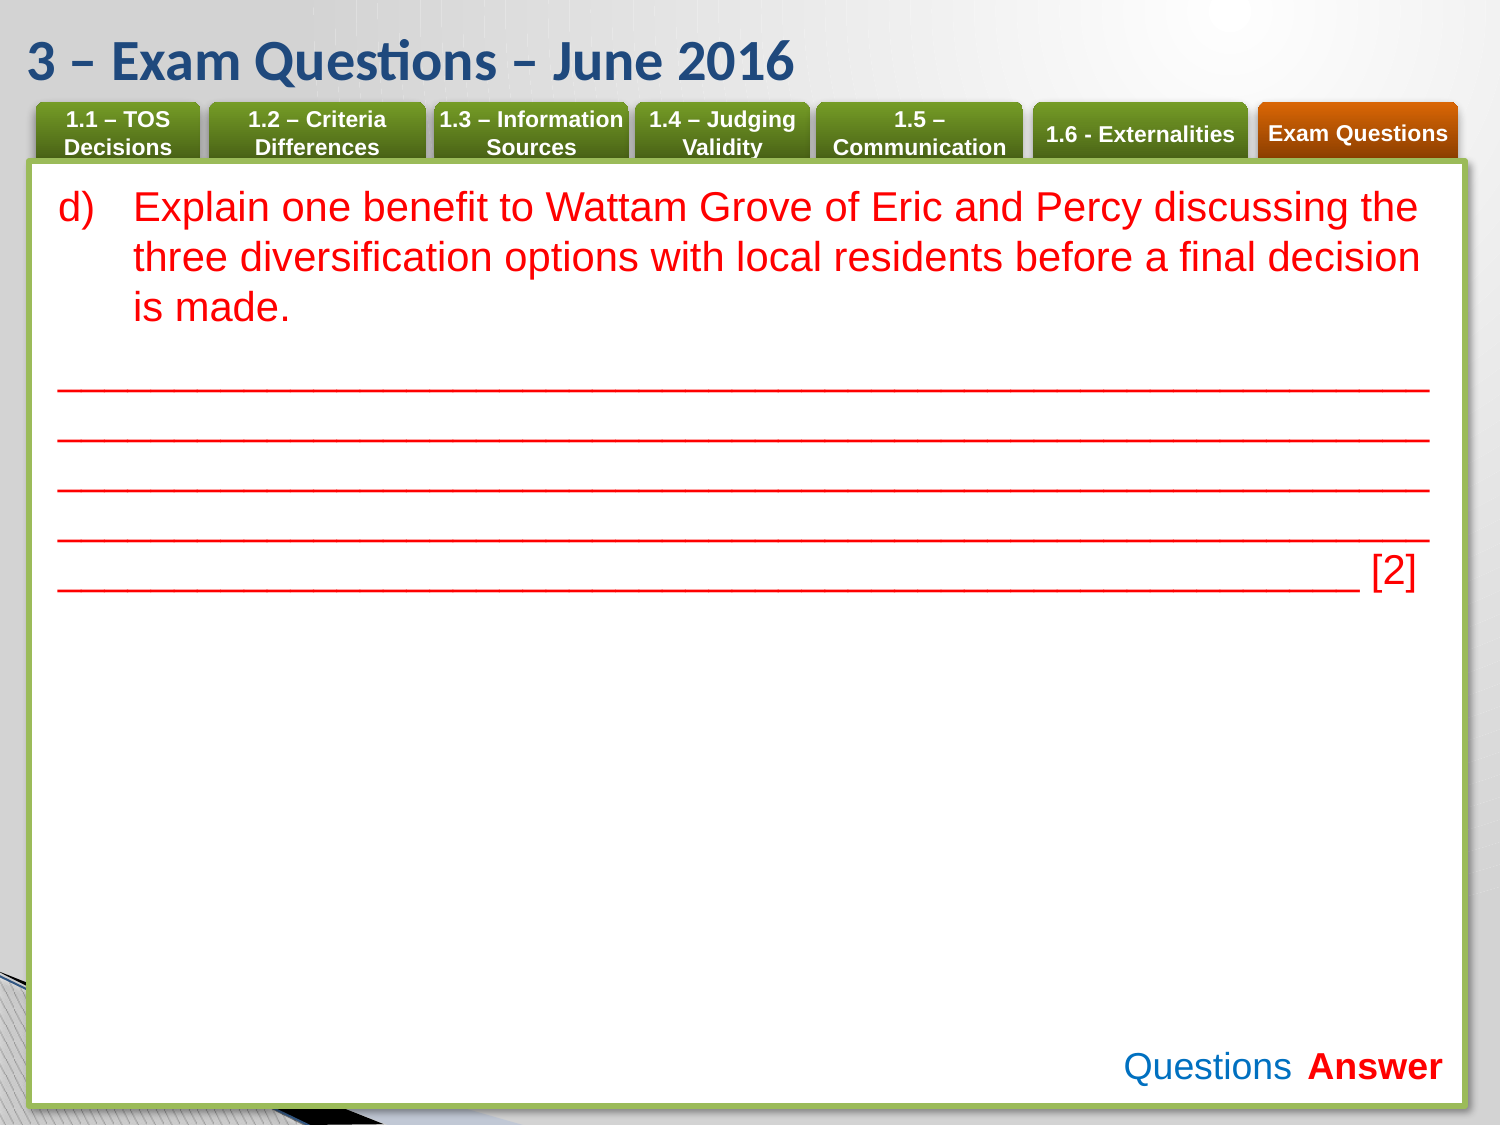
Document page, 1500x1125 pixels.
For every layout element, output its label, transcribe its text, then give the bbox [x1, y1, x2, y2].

text_box Explain one benefit to Wattam Grove of Eric and Percy discussing the three diversification options with local residents before a final decision is made. ____________________________________________________________________________________________________________________________________________________________________________________________________________________________________________________________________________________________________ [2] [41, 172, 1447, 601]
title 3 – Exam Questions – June 2016 [11, 11, 1465, 102]
text_box Questions [1108, 1034, 1307, 1095]
text_box Answer [1307, 1034, 1458, 1095]
picture [281, 1114, 303, 1125]
